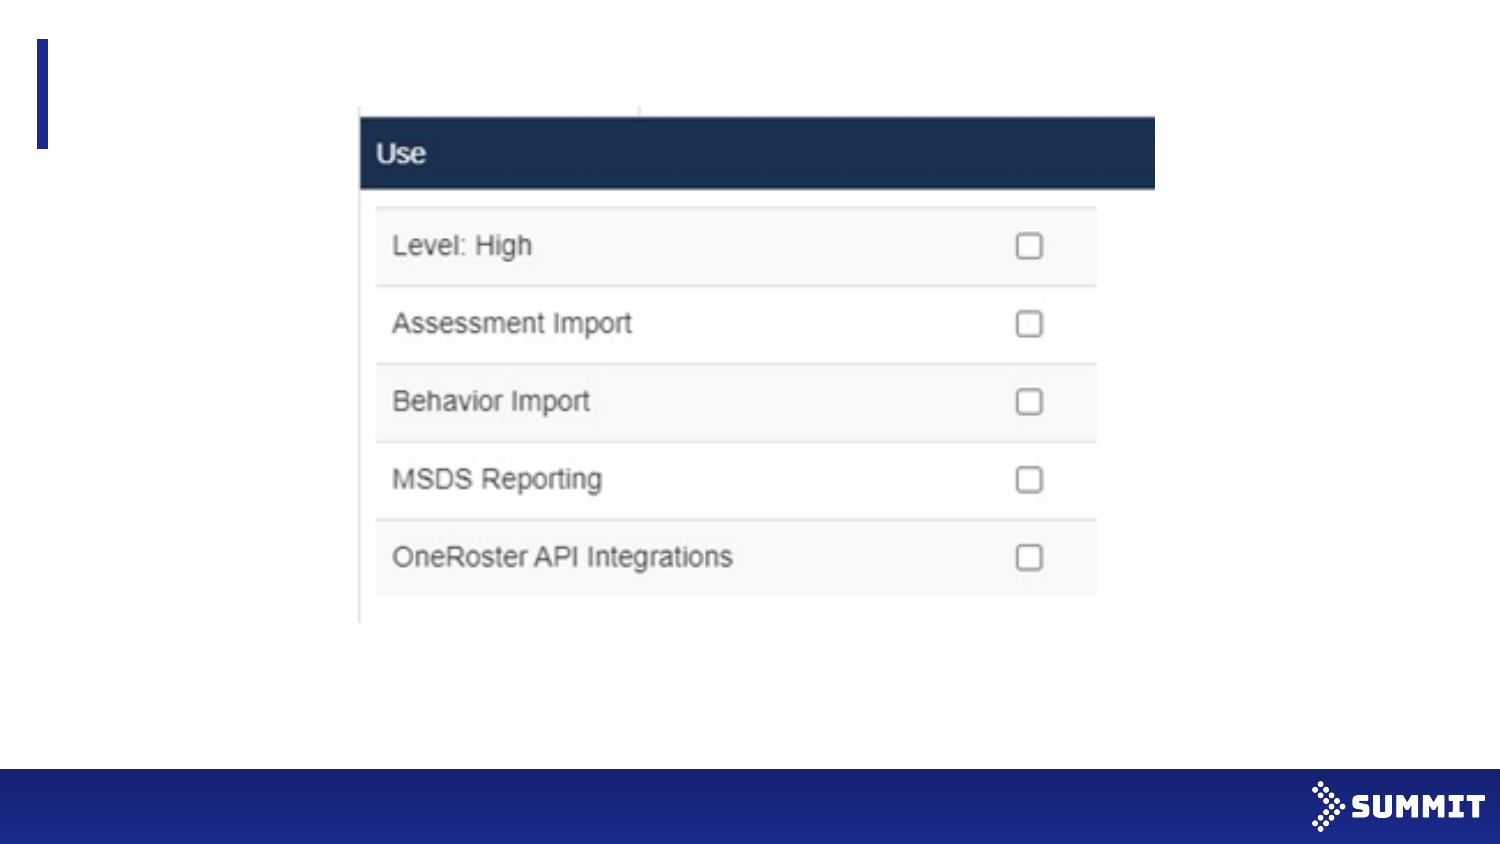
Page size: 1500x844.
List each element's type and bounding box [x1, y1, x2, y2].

picture [1312, 781, 1485, 832]
picture [345, 105, 1155, 623]
